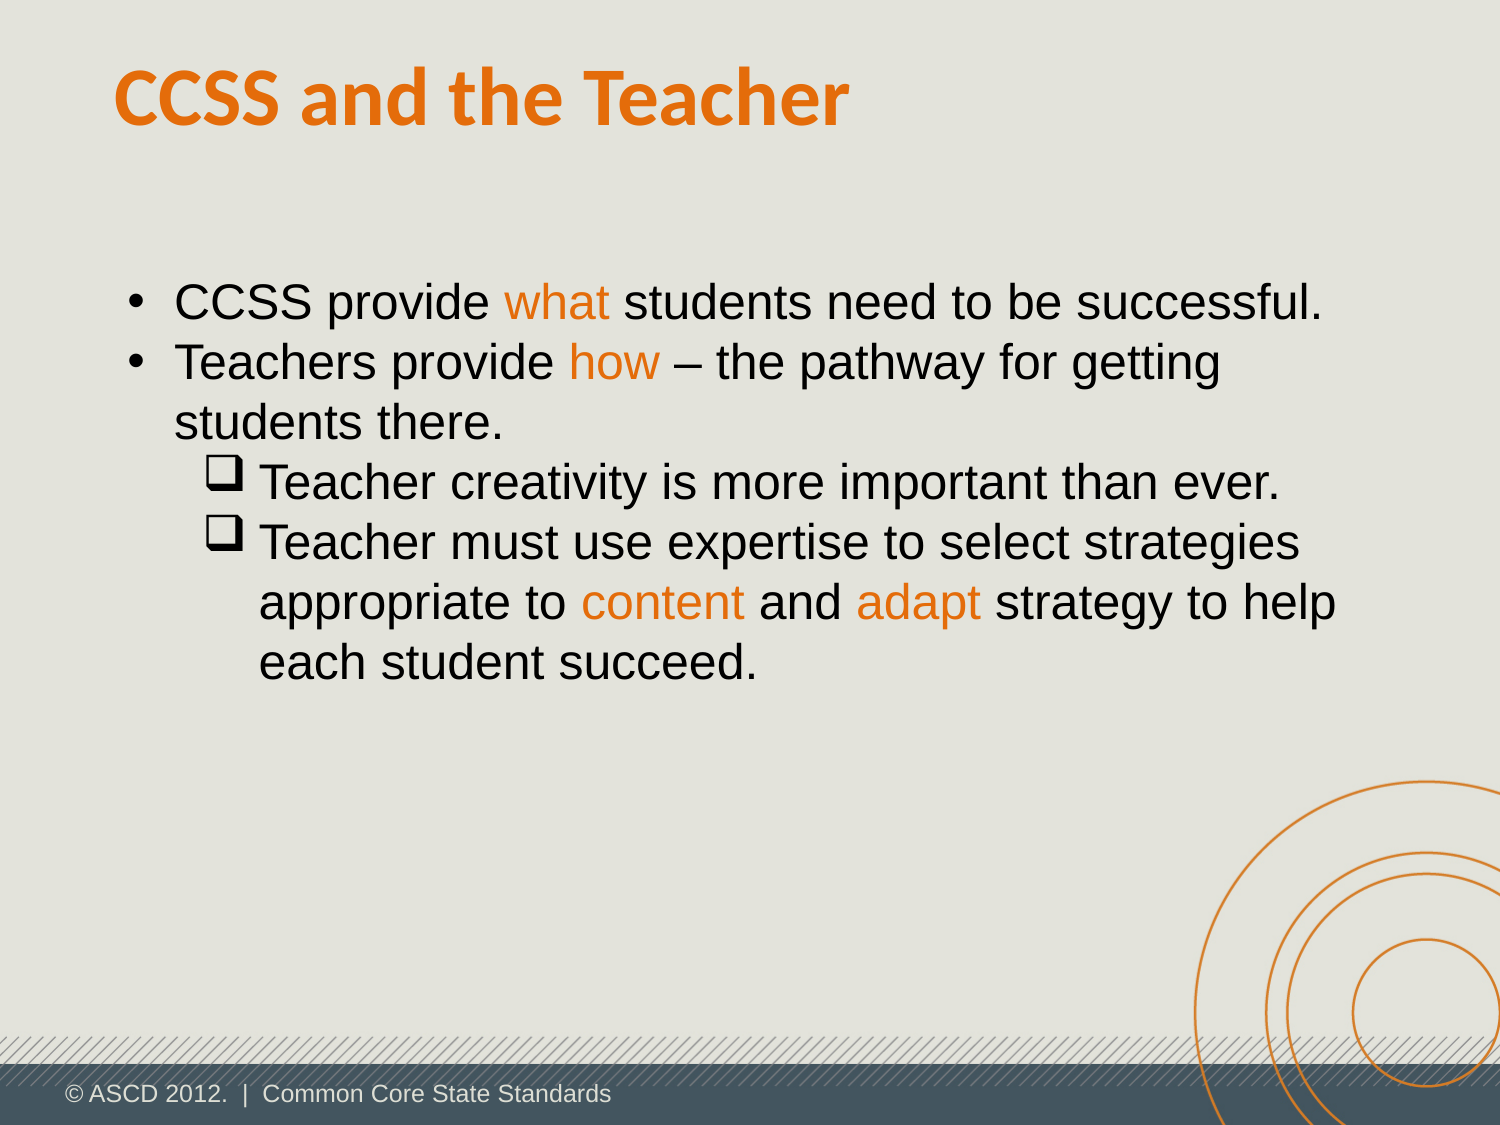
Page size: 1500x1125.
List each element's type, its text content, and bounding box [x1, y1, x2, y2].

text_box CCSS and the Teacher [99, 34, 1113, 138]
text_box CCSS provide what students need to be successful. Teachers provide how – the pathway for getting students there. Teacher creativity is more important than ever. Teacher must use expertise to select strategies appropriate to content and adapt strategy to help each student succeed. [112, 262, 1413, 698]
picture [0, 0, 1500, 1125]
slide_number © ASCD 2012. | Common Core State Standards [50, 1070, 925, 1120]
